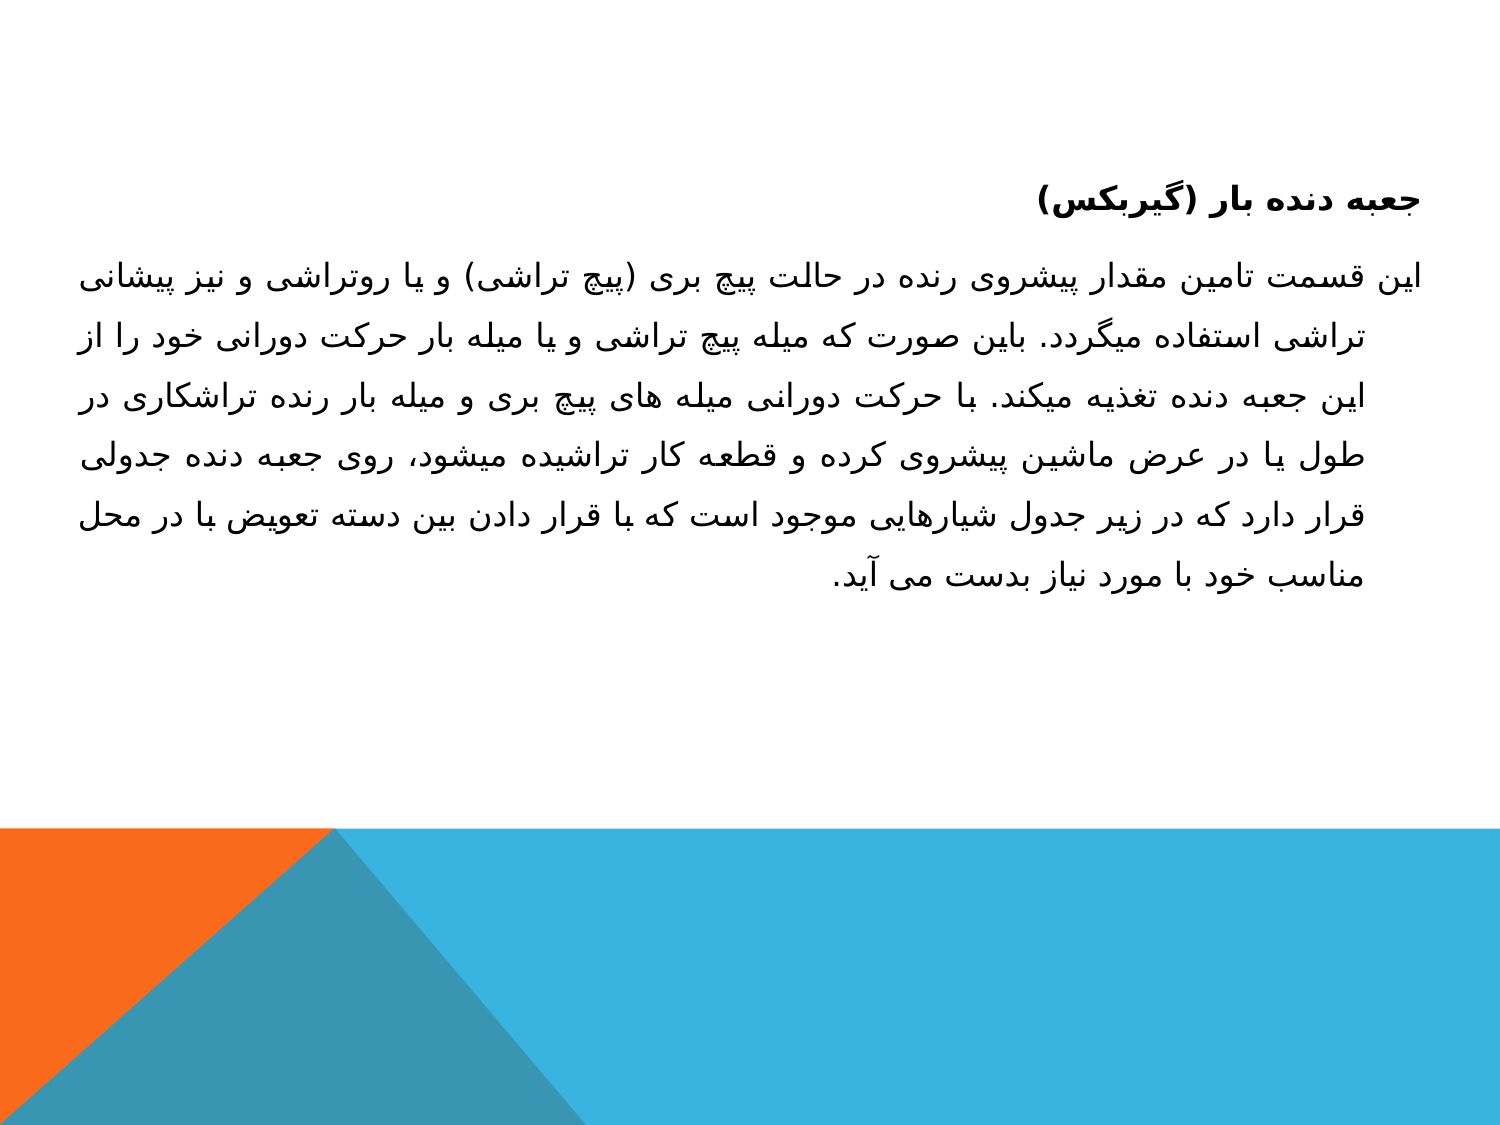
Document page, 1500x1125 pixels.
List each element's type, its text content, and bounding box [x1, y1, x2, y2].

list جعبه دنده بار (گیربکس) این قسمت تامین مقدار پیشروی رنده در حالت پیچ بری (پیچ تراشی) و یا روتراشی و نیز پیشانی تراشی استفاده میگردد. باین صورت که میله پیچ تراشی و یا میله بار حرکت دورانی خود را از این جعبه دنده تغذیه میکند. با حرکت دورانی میله های پیچ بری و میله بار رنده تراشکاری در طول یا در عرض ماشین پیشروی کرده و قطعه کار تراشیده میشود، روی جعبه دنده جدولی قرار دارد که در زیر جدول شیارهایی موجود است که با قرار دادن بین دسته تعویض با در محل مناسب خود با مورد نیاز بدست می آید. [62, 149, 1438, 800]
